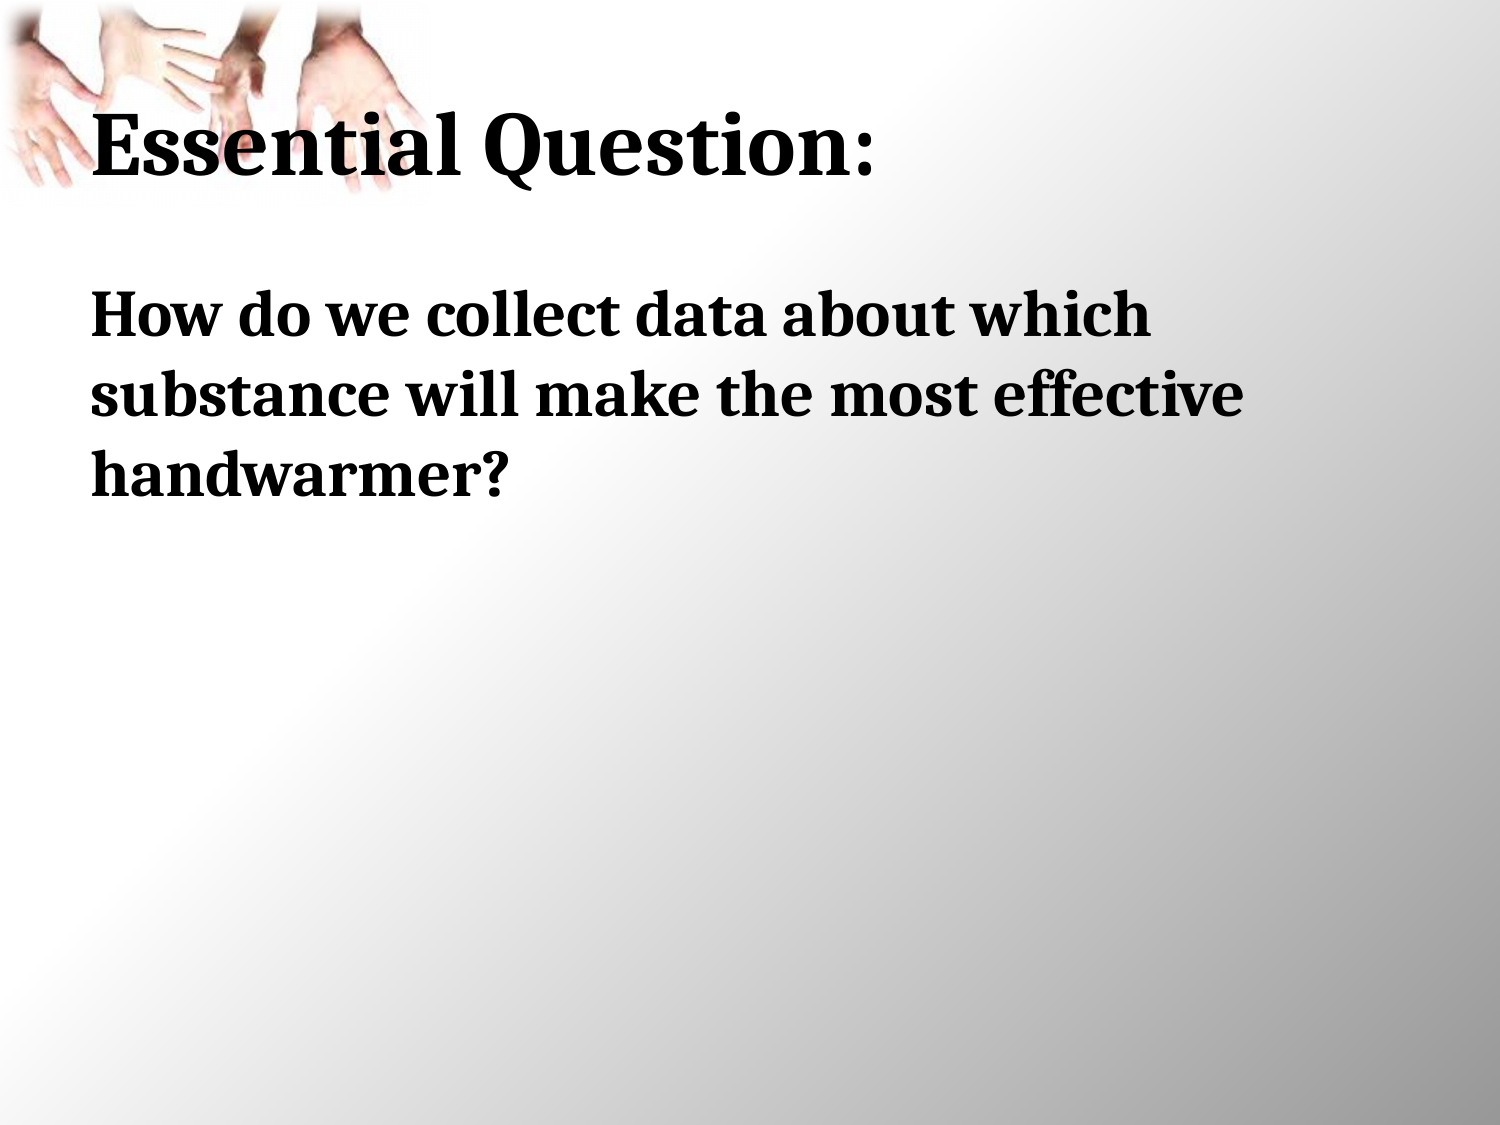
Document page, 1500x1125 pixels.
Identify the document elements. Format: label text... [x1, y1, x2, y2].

title Essential Question: [75, 45, 1425, 233]
list How do we collect data about which substance will make the most effective handwarmer? [75, 262, 1425, 1005]
picture [29, 29, 404, 179]
